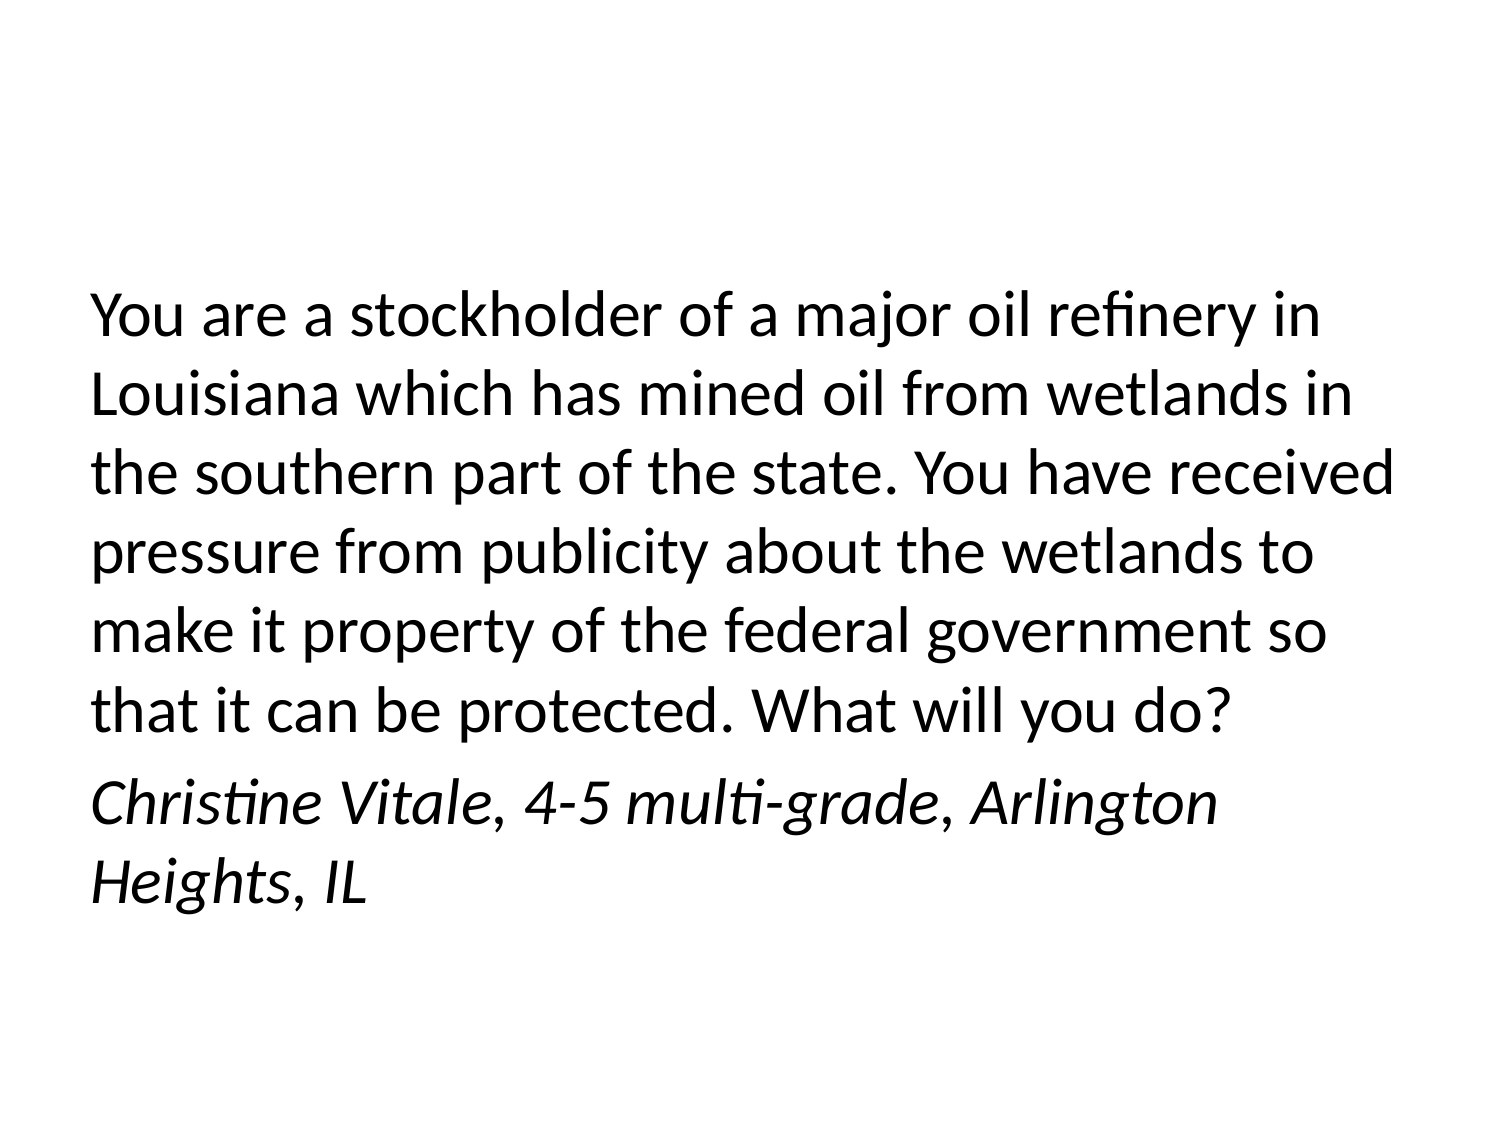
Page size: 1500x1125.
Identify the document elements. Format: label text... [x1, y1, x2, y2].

list You are a stockholder of a major oil refinery in Louisiana which has mined oil from wetlands in the southern part of the state. You have received pressure from publicity about the wetlands to make it property of the federal government so that it can be protected. What will you do? Christine Vitale, 4-5 multi-grade, Arlington Heights, IL [75, 262, 1425, 1005]
